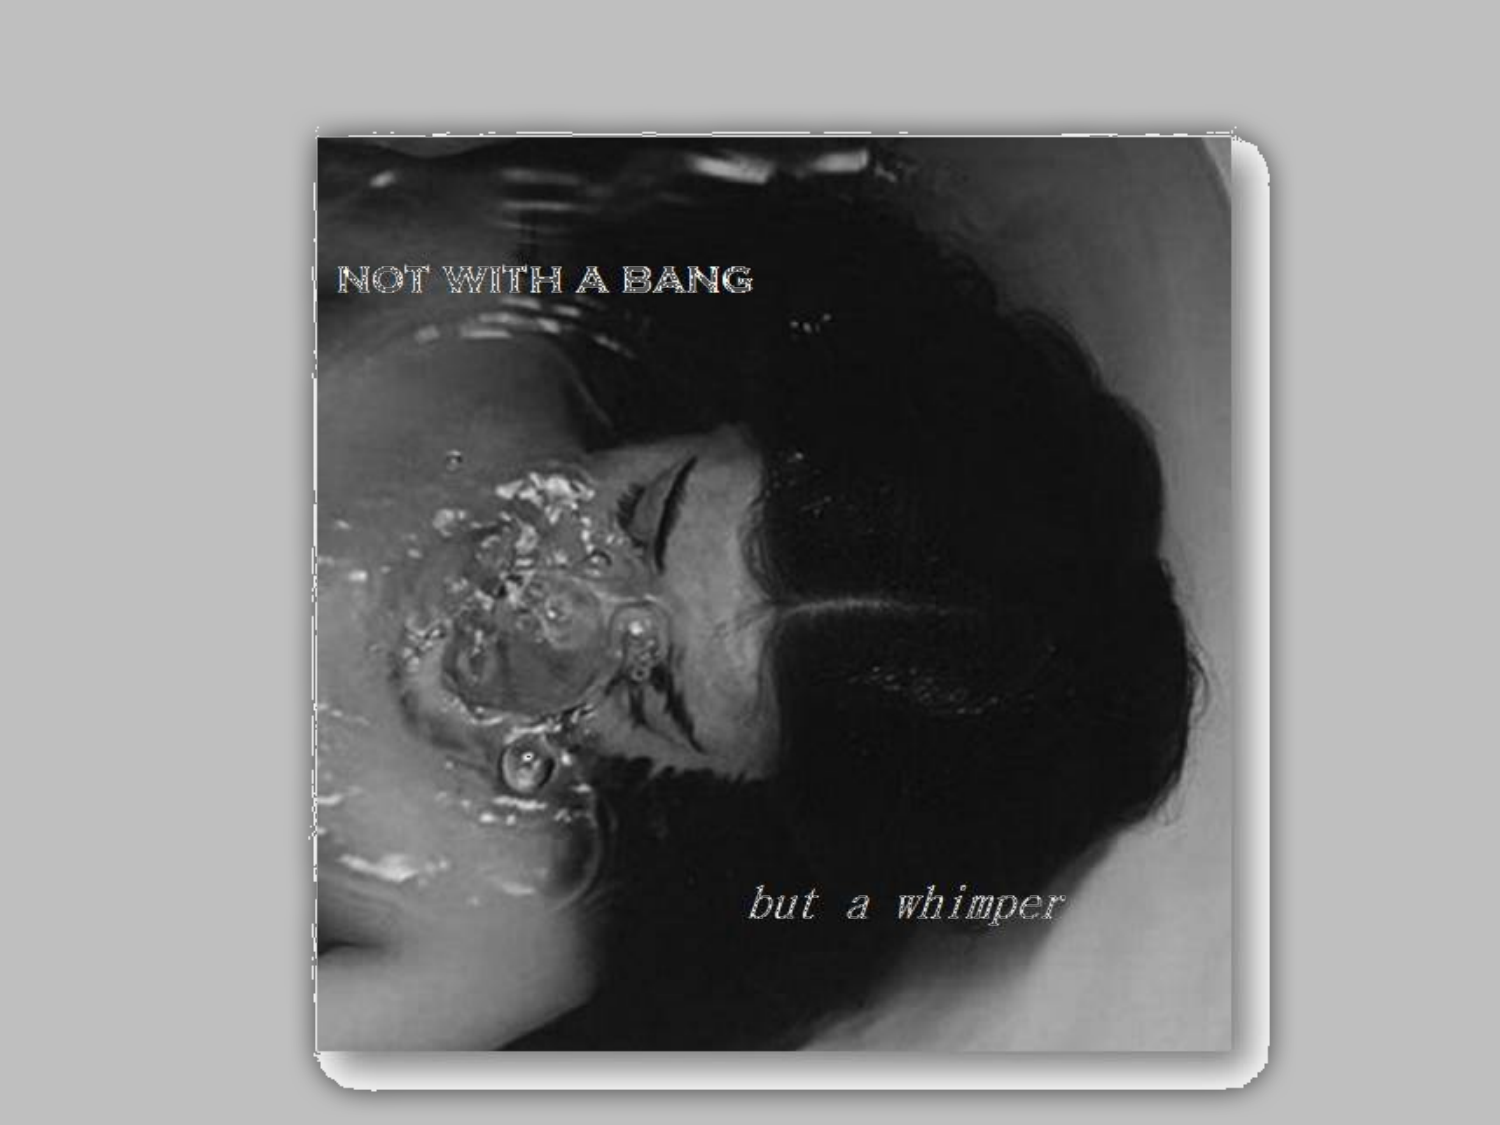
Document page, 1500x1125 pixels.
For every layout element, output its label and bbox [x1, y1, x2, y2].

picture [279, 99, 1305, 1125]
